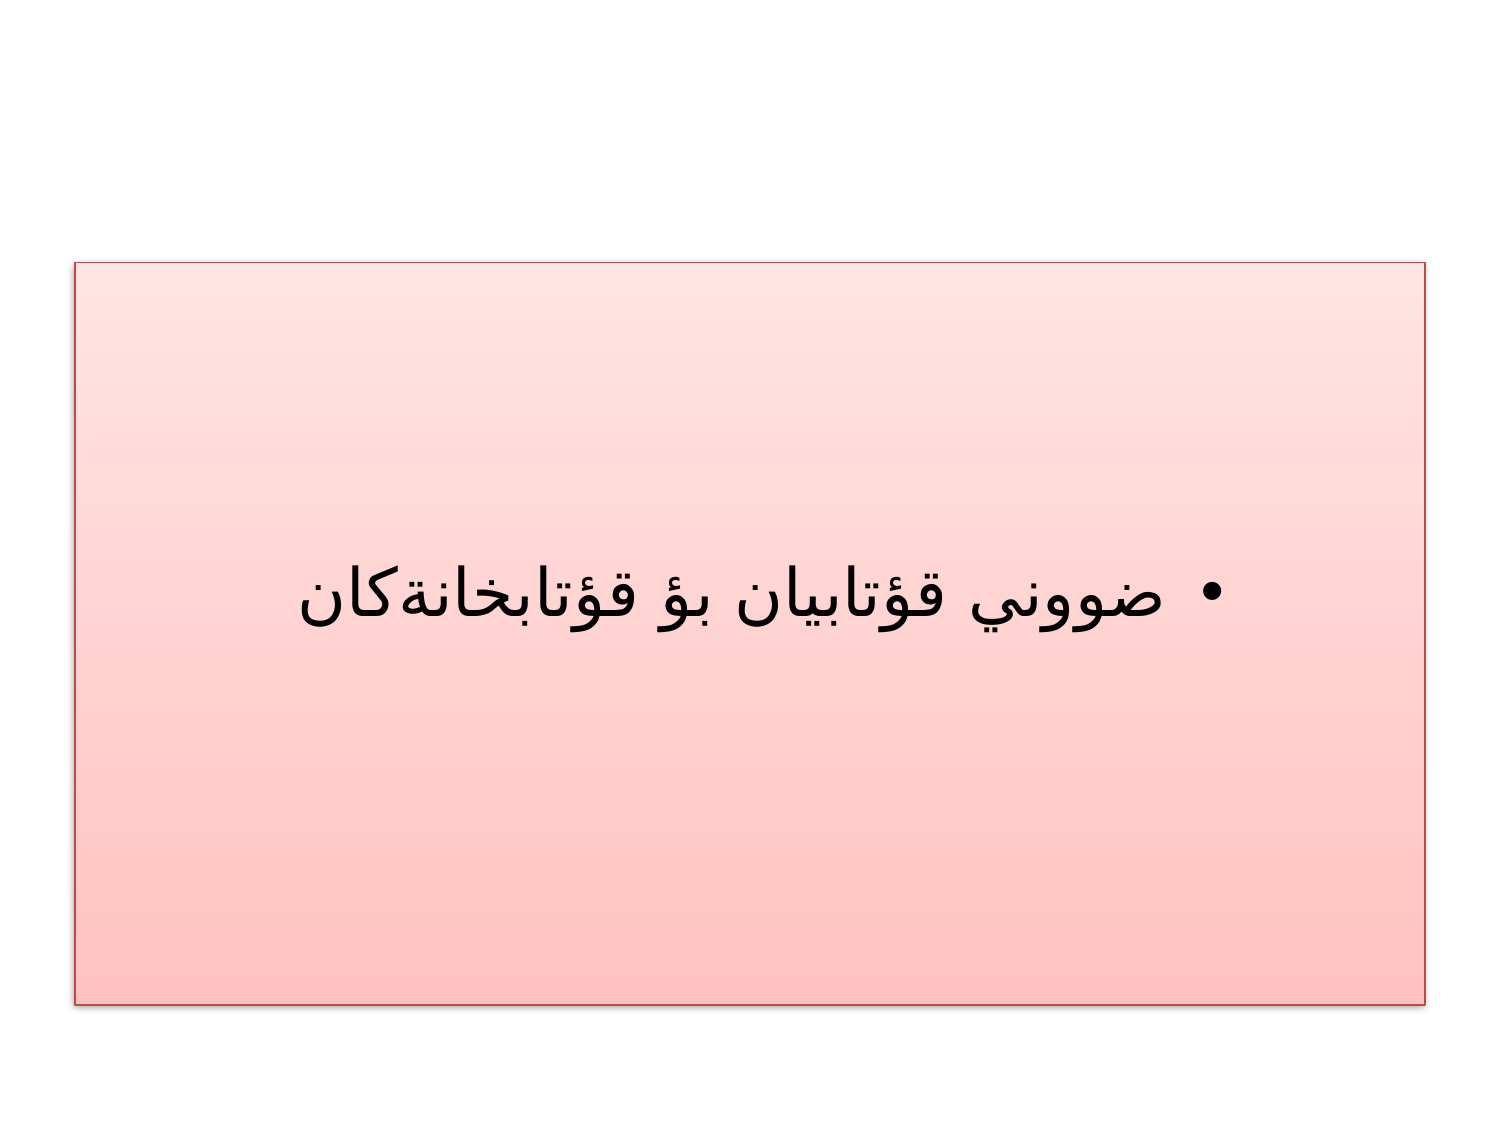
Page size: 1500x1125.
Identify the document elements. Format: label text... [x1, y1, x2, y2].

list ضووني قؤتابيان بؤ قؤتابخانةكان [74, 262, 1426, 1006]
